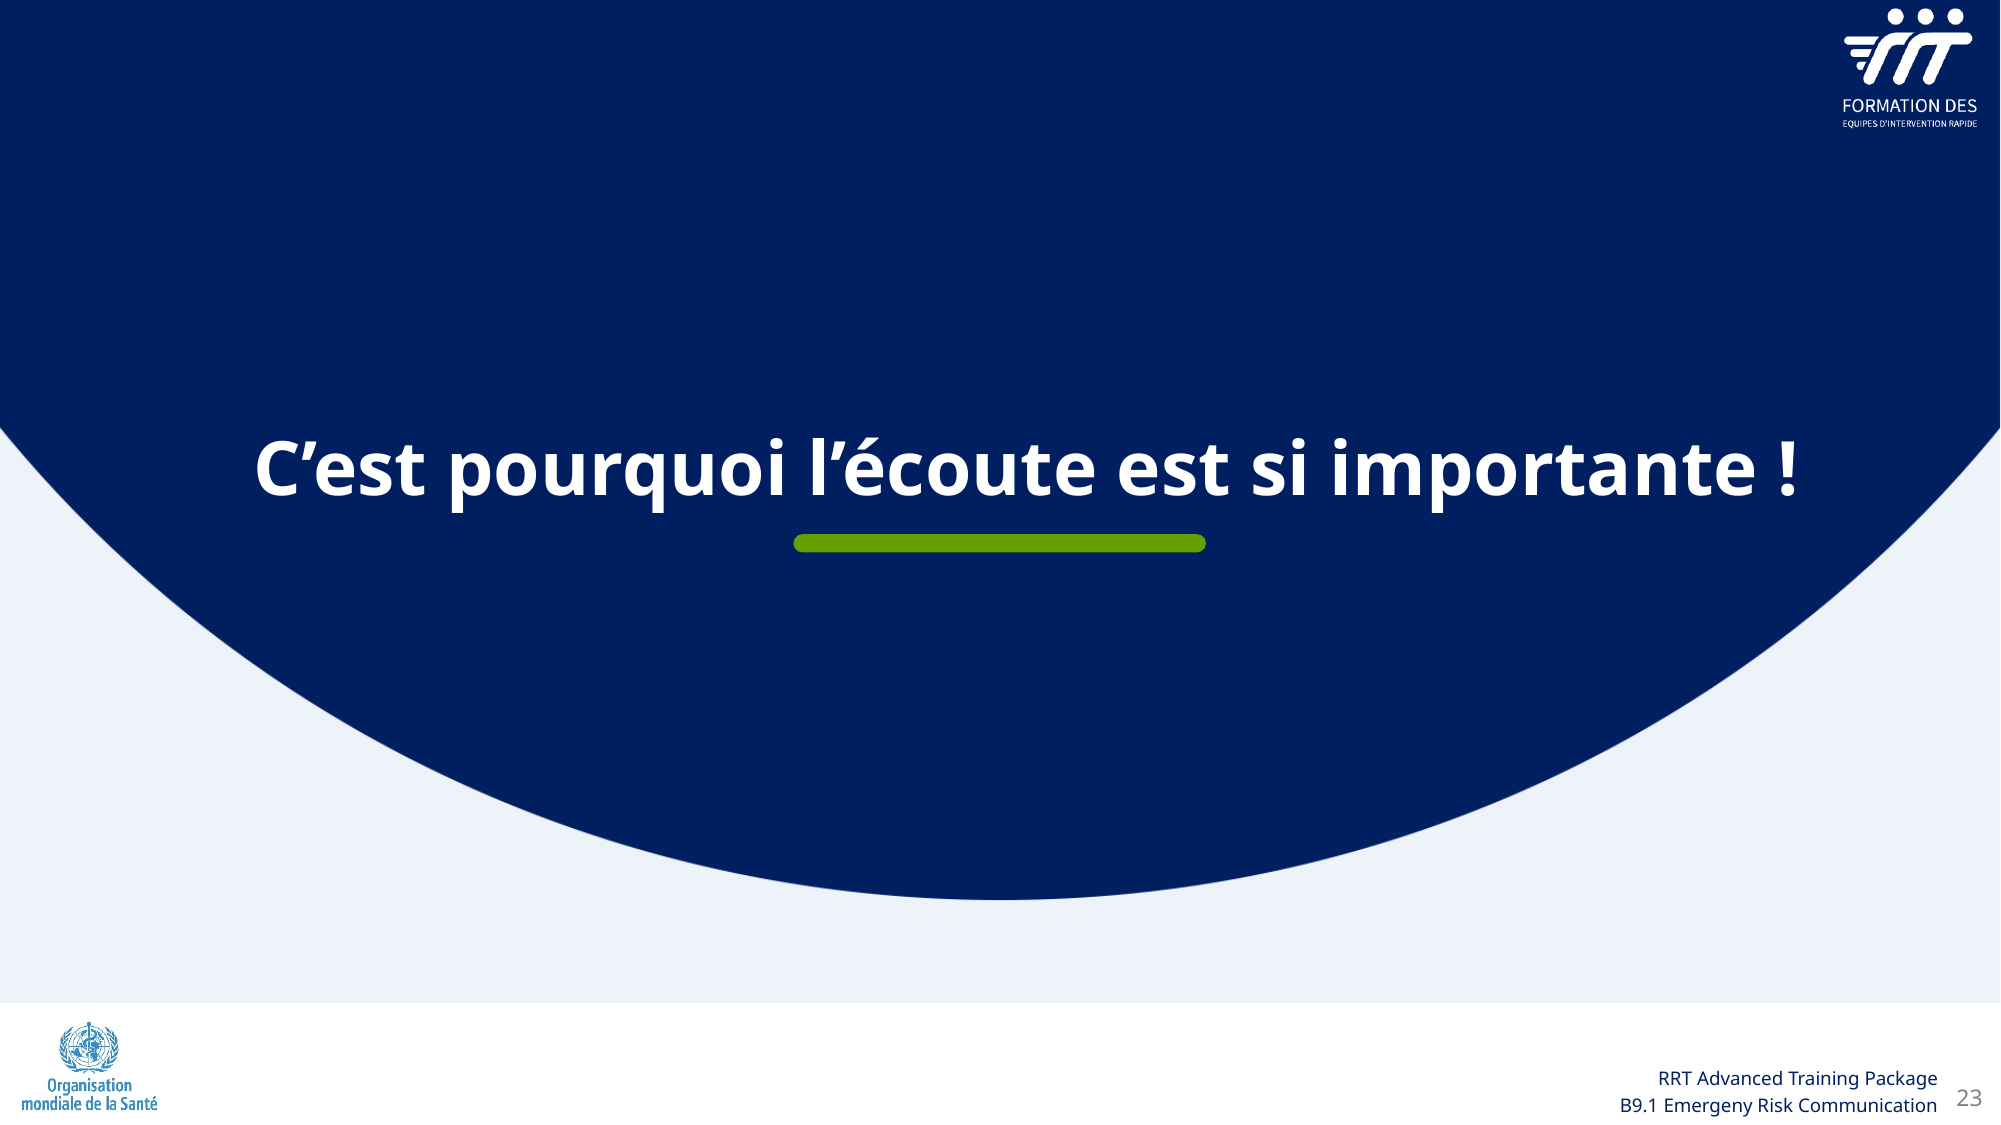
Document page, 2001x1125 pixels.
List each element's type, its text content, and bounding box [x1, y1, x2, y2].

text_box C’est pourquoi l’écoute est si importante ! [96, 307, 1958, 615]
picture [20, 1020, 158, 1111]
picture [0, 0, 2001, 1003]
